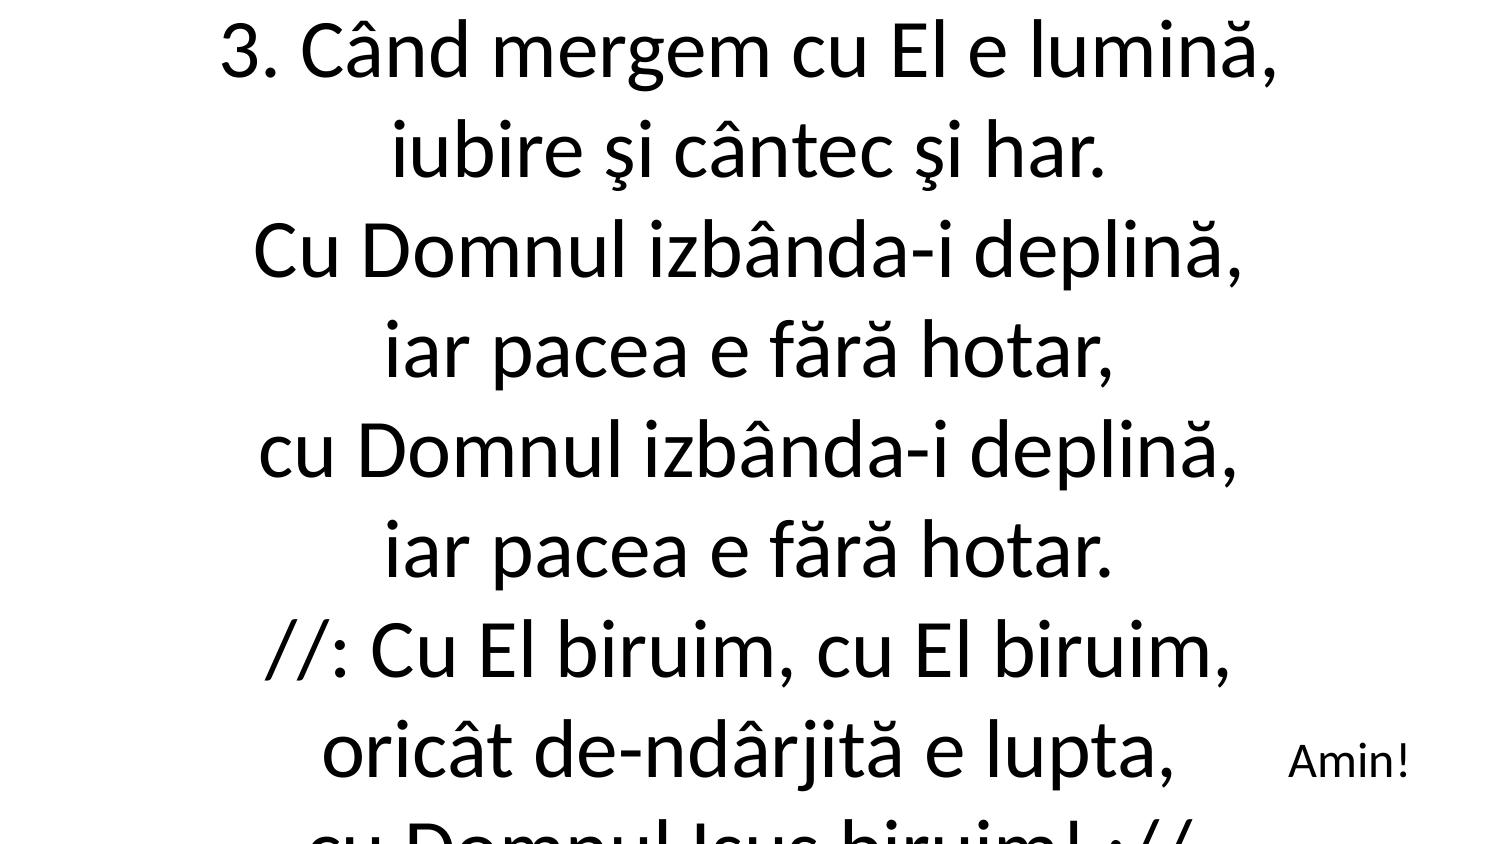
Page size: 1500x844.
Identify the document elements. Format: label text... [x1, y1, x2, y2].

text_box 3. Când mergem cu El e lumină, iubire şi cântec şi har. Cu Domnul izbânda-i deplină, iar pacea e fără hotar, cu Domnul izbânda-i deplină, iar pacea e fără hotar. //: Cu El biruim, cu El biruim, oricât de-ndârjită e lupta, cu Domnul Isus biruim! :// [203, 0, 1297, 844]
text_box Amin! [1273, 674, 1427, 795]
